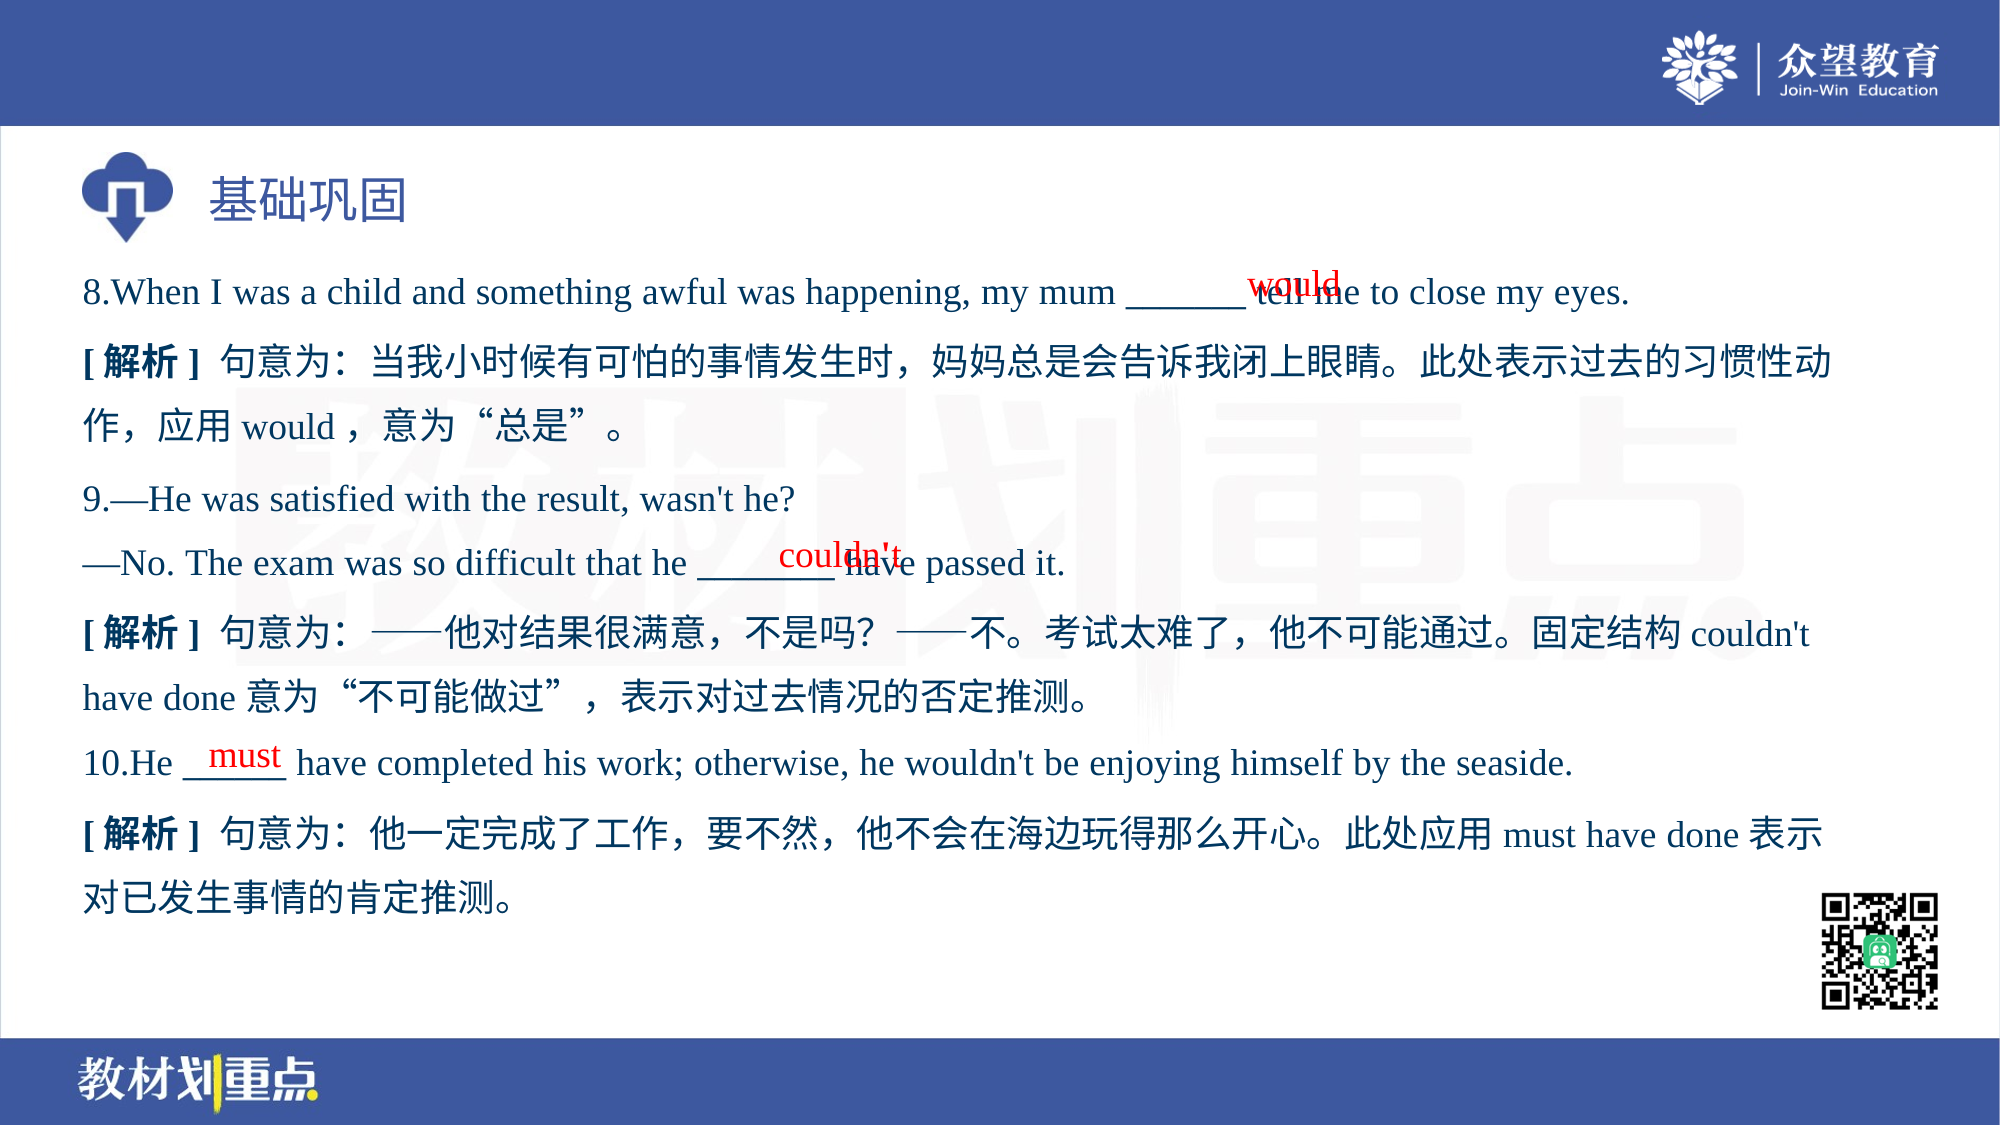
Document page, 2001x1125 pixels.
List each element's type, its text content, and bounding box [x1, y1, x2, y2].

text_box [解析] 句意为：他一定完成了工作，要不然，他不会在海边玩得那么开心。此处应用must have done表示 对已发生事情的肯定推测。 [82, 785, 1817, 913]
text_box 9.—He was satisfied with the result, wasn't he? —No. The exam was so difficult that he ________ have passed it. [82, 449, 1817, 577]
text_box [解析] 句意为：——他对结果很满意，不是吗？——不。考试太难了，他不可能通过。固定结构couldn't have done意为“不可能做过”，表示对过去情况的否定推测。 [82, 584, 1817, 712]
text_box 8.When I was a child and something awful was happening, my mum _______ tell me to close my eyes. [82, 247, 1817, 306]
text_box would [1233, 238, 1355, 298]
text_box couldn't [764, 510, 916, 569]
text_box 10.He ______ have completed his work; otherwise, he wouldn't be enjoying himself by the seaside. [82, 718, 1817, 777]
text_box must [194, 710, 296, 769]
picture [0, 0, 2000, 1125]
text_box [解析] 句意为：当我小时候有可怕的事情发生时，妈妈总是会告诉我闭上眼睛。此处表示过去的习惯性动 作，应用would，意为“总是”。 [82, 313, 1817, 441]
